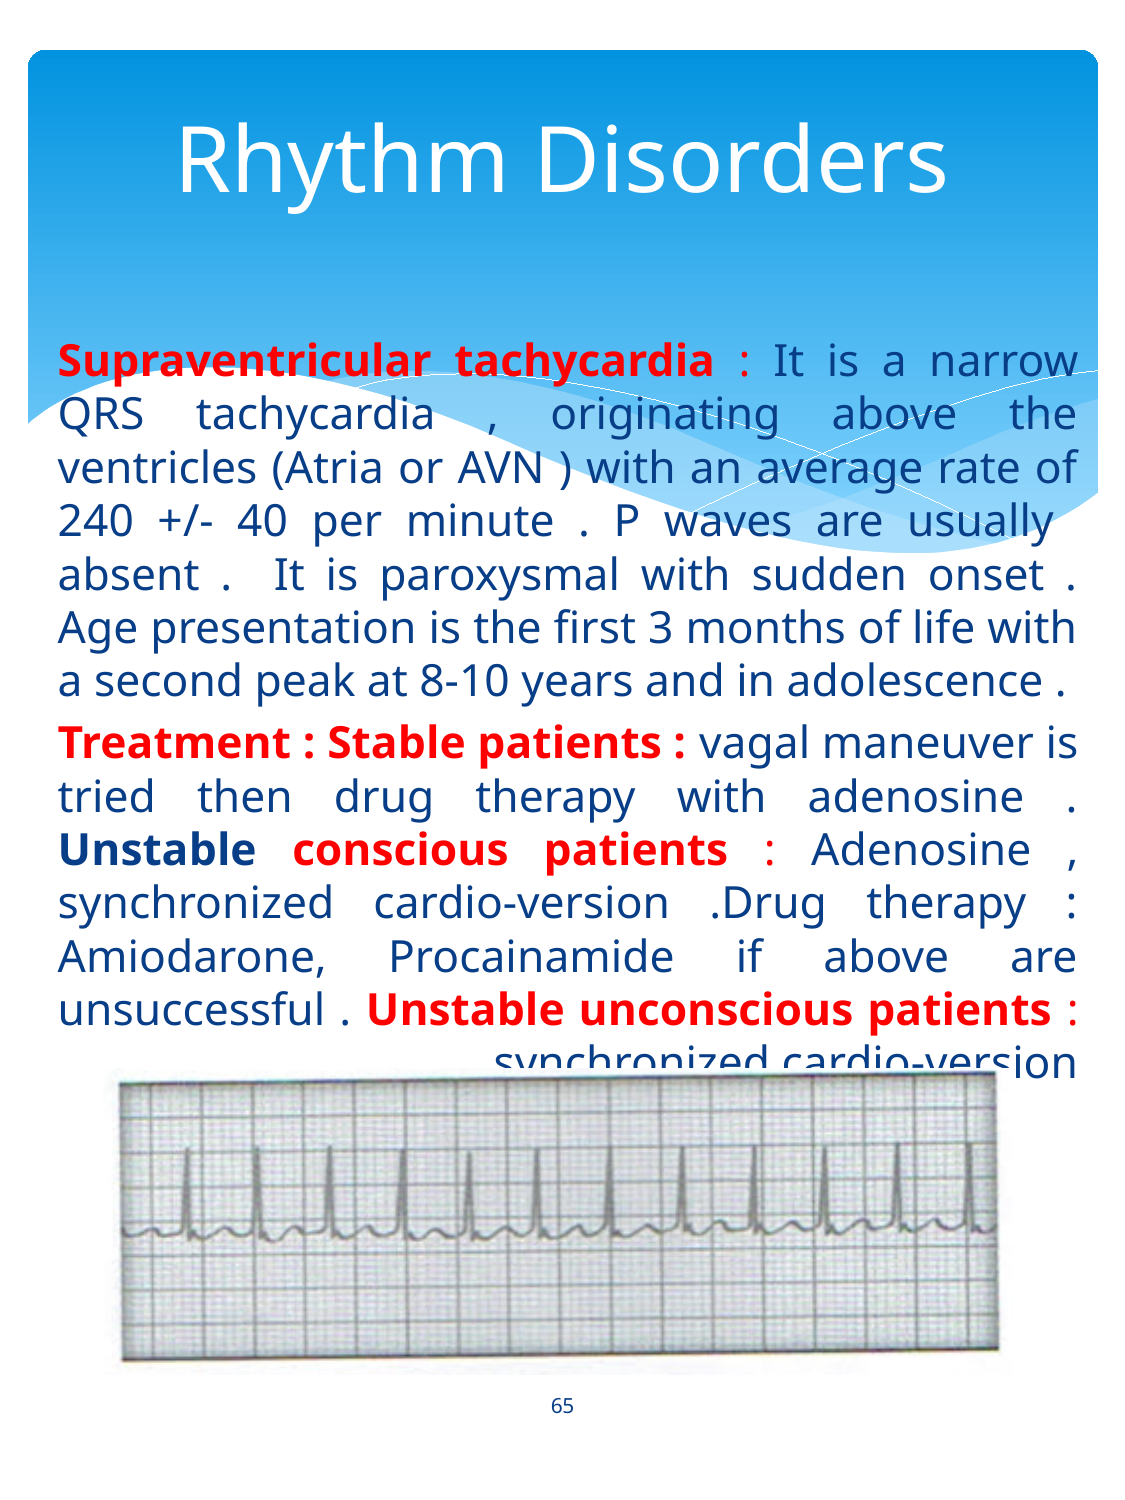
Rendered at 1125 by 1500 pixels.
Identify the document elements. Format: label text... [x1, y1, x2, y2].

list Supraventricular tachycardia : It is a narrow QRS tachycardia , originating above the ventricles (Atria or AVN ) with an average rate of 240 +/- 40 per minute . P waves are usually absent . It is paroxysmal with sudden onset . Age presentation is the first 3 months of life with a second peak at 8-10 years and in adolescence . Treatment : Stable patients : vagal maneuver is tried then drug therapy with adenosine . Unstable conscious patients : Adenosine , synchronized cardio-version .Drug therapy : Amiodarone, Procainamide if above are unsuccessful . Unstable unconscious patients : synchronized cardio-version [42, 324, 1094, 1117]
slide_number 65 [491, 1385, 634, 1447]
title Rhythm Disorders [56, 73, 1069, 348]
picture [103, 1068, 1013, 1375]
